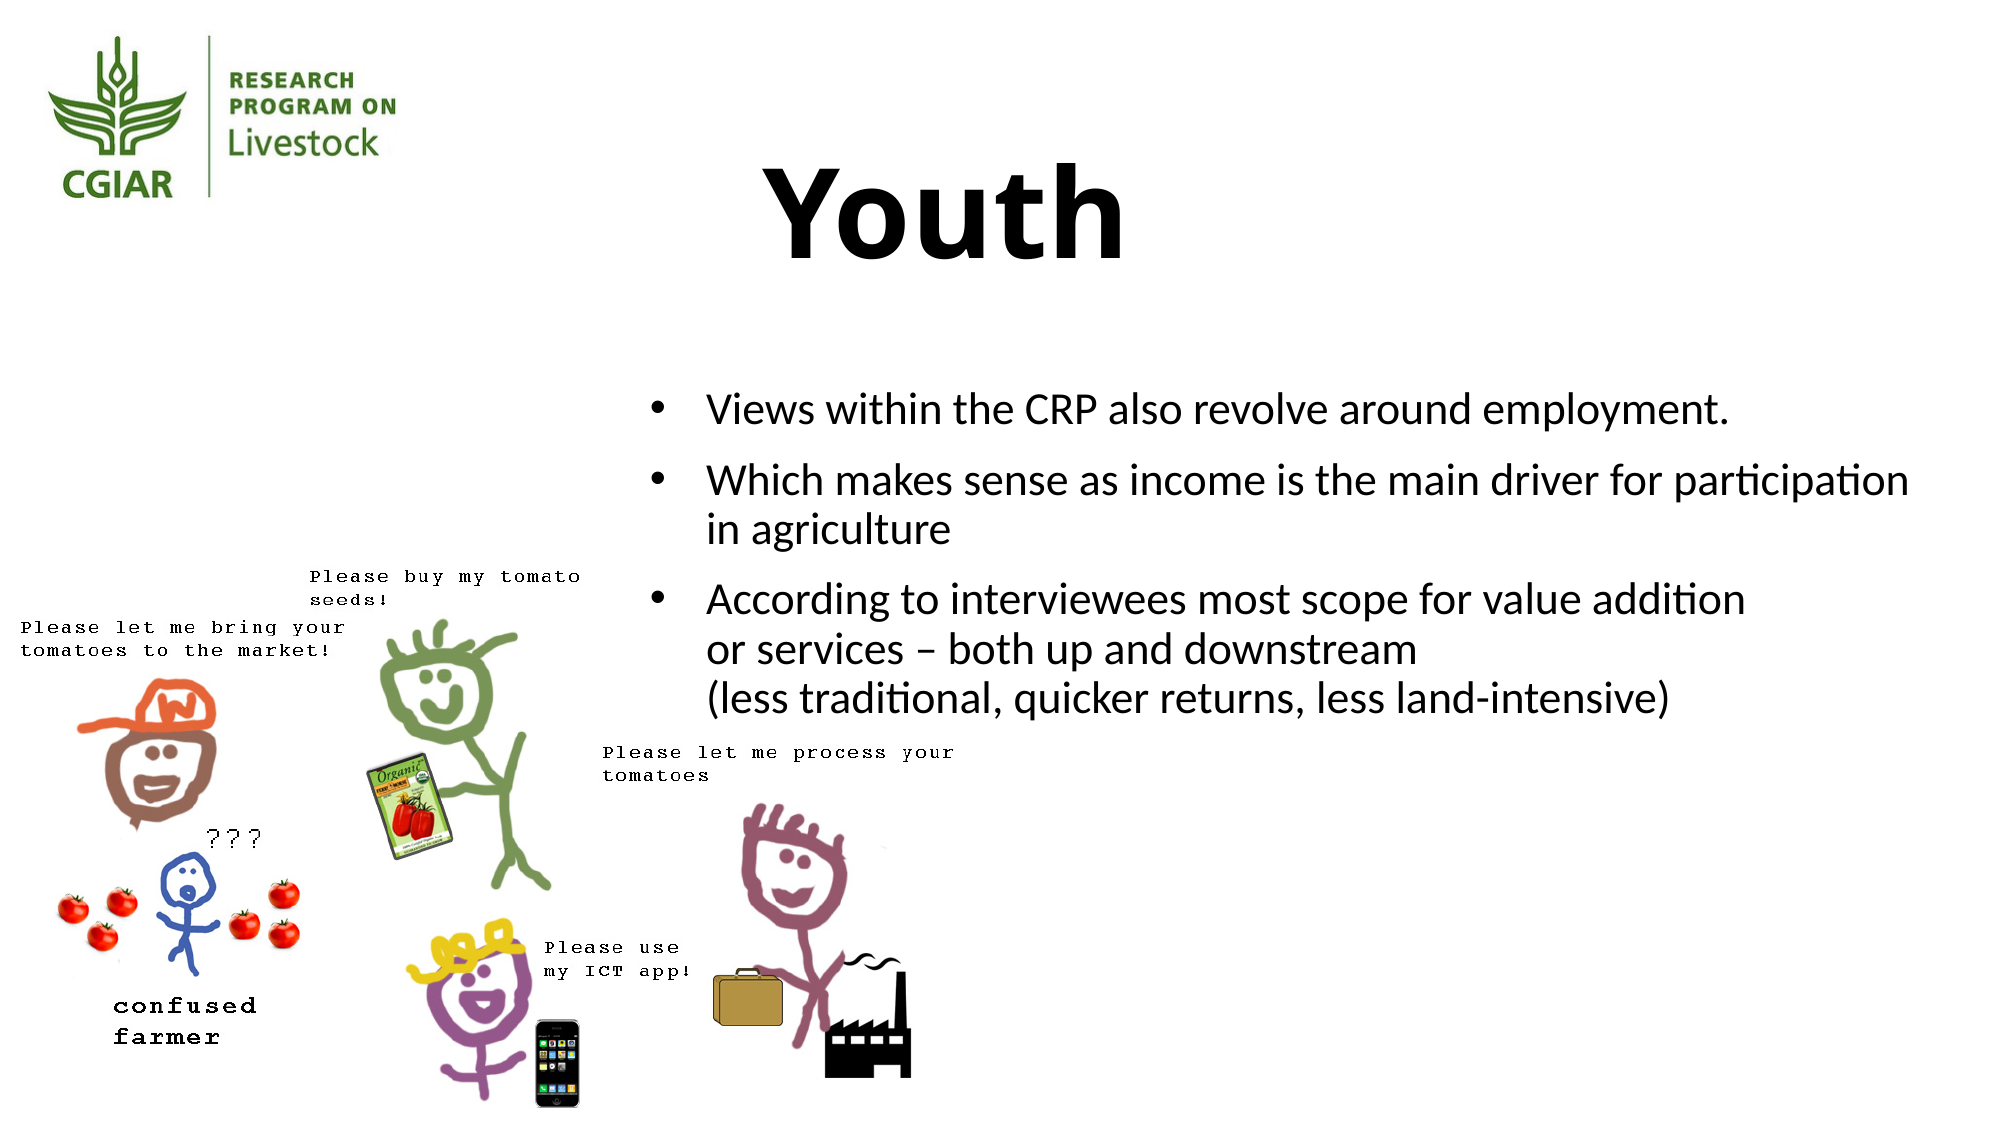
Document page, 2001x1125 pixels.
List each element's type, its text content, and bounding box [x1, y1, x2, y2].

text_box Views within the CRP also revolve around employment. Which makes sense as income is the main driver for participation in agriculture According to interviewees most scope for value addition or services – both up and downstream (less traditional, quicker returns, less land-intensive) [634, 377, 2000, 650]
title Youth [196, 0, 1697, 294]
picture [0, 534, 970, 1108]
picture [44, 29, 413, 213]
